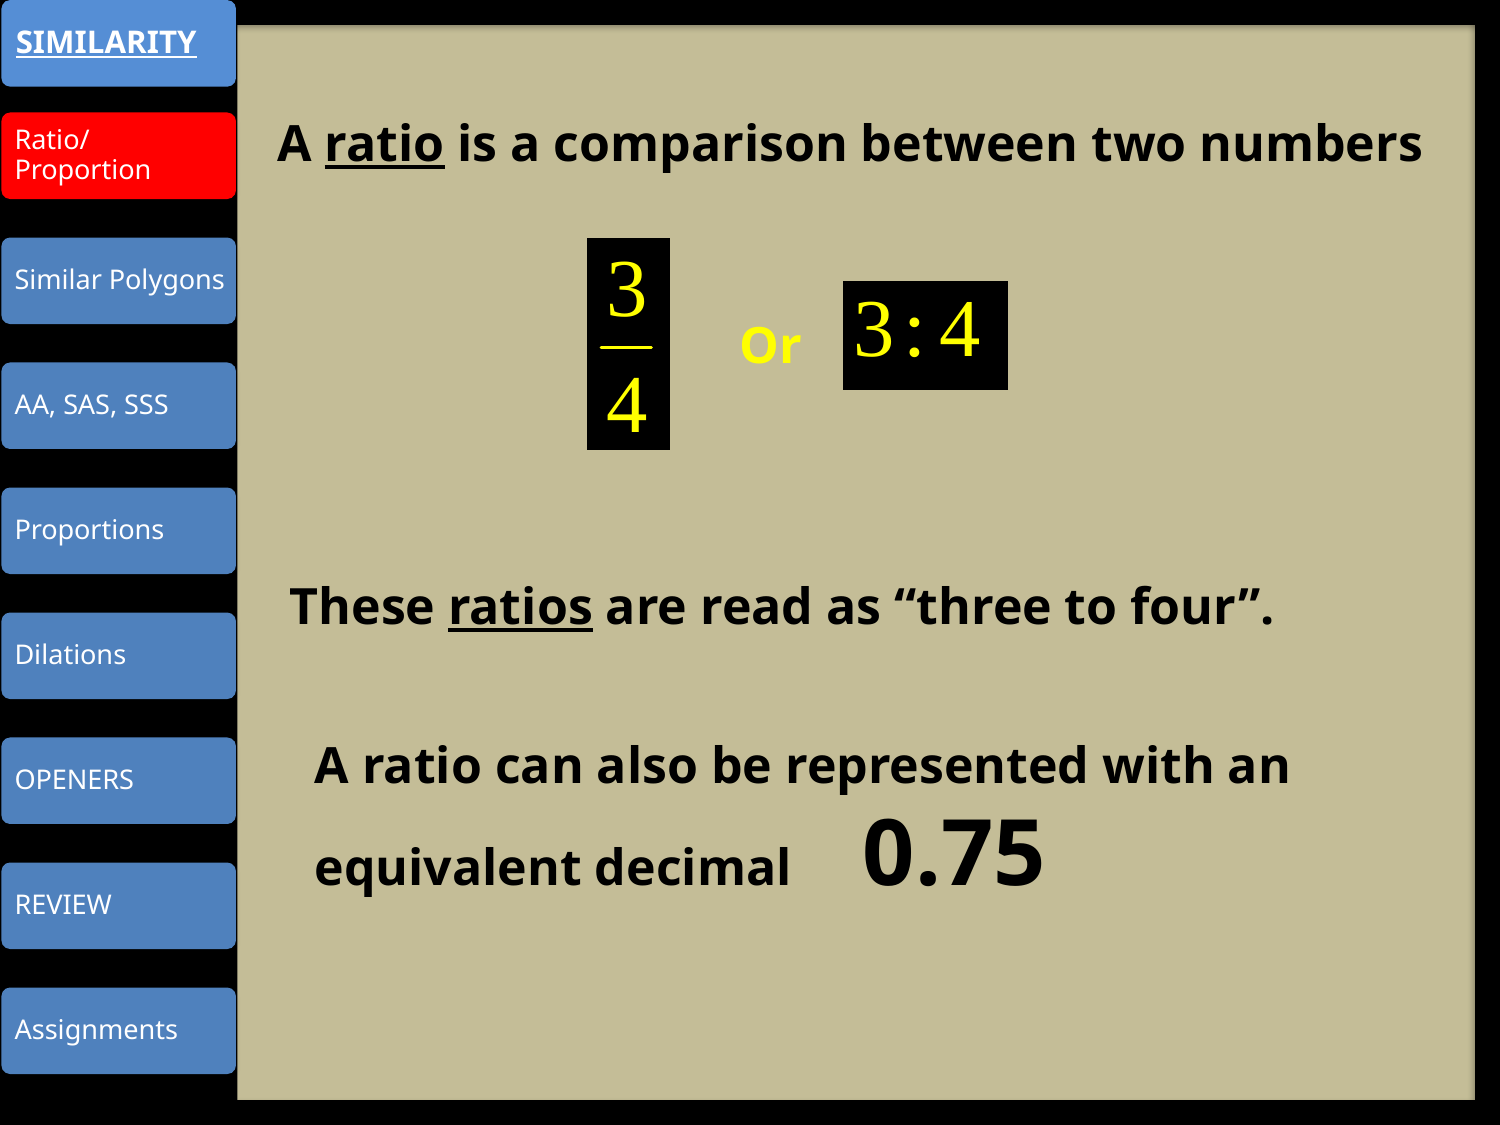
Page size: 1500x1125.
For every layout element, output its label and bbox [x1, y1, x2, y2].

text_box [238, 0, 1500, 1125]
text_box [0, 0, 238, 1125]
